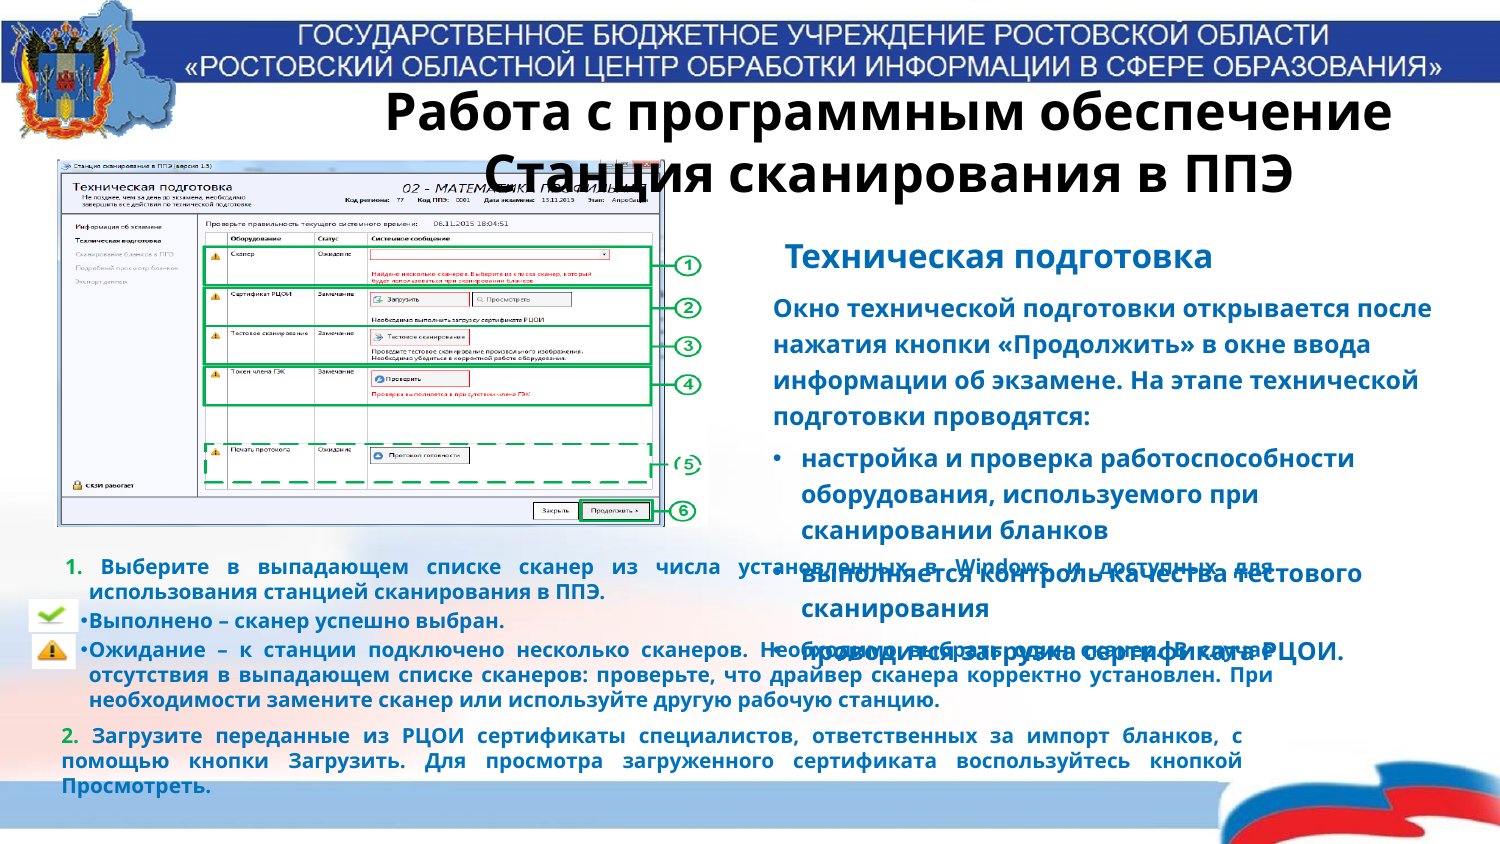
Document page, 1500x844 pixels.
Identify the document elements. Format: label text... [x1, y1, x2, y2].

text_box 1. Выберите в выпадающем списке сканер из числа установленных в Windows и доступных для использования станцией сканирования в ППЭ. Выполнено – сканер успешно выбран. Ожидание – к станции подключено несколько сканеров. Необходимо выбрать один сканер. В случае отсутствия в выпадающем списке сканеров: проверьте, что драйвер сканера корректно установлен. При необходимости замените сканер или используйте другую рабочую станцию. [50, 546, 1288, 734]
text_box Работа с программным обеспечение Станция сканирования в ППЭ [316, 81, 1463, 200]
text_box 2. Загрузите переданные из РЦОИ сертификаты специалистов, ответственных за импорт бланков, с помощью кнопки Загрузить. Для просмотра загруженного сертификата воспользуйтесь кнопкой Просмотреть. [53, 718, 1251, 802]
list Окно технической подготовки открывается после нажатия кнопки «Продолжить» в окне ввода информации об экзамене. На этапе технической подготовки проводятся: настройка и проверка работоспособности оборудования, используемого при сканировании бланков выполняется контроль качества тестового сканирования проводится загрузка сертификата РЦОИ. [761, 281, 1457, 579]
picture [0, 0, 1500, 844]
title Техническая подготовка [773, 234, 1386, 281]
